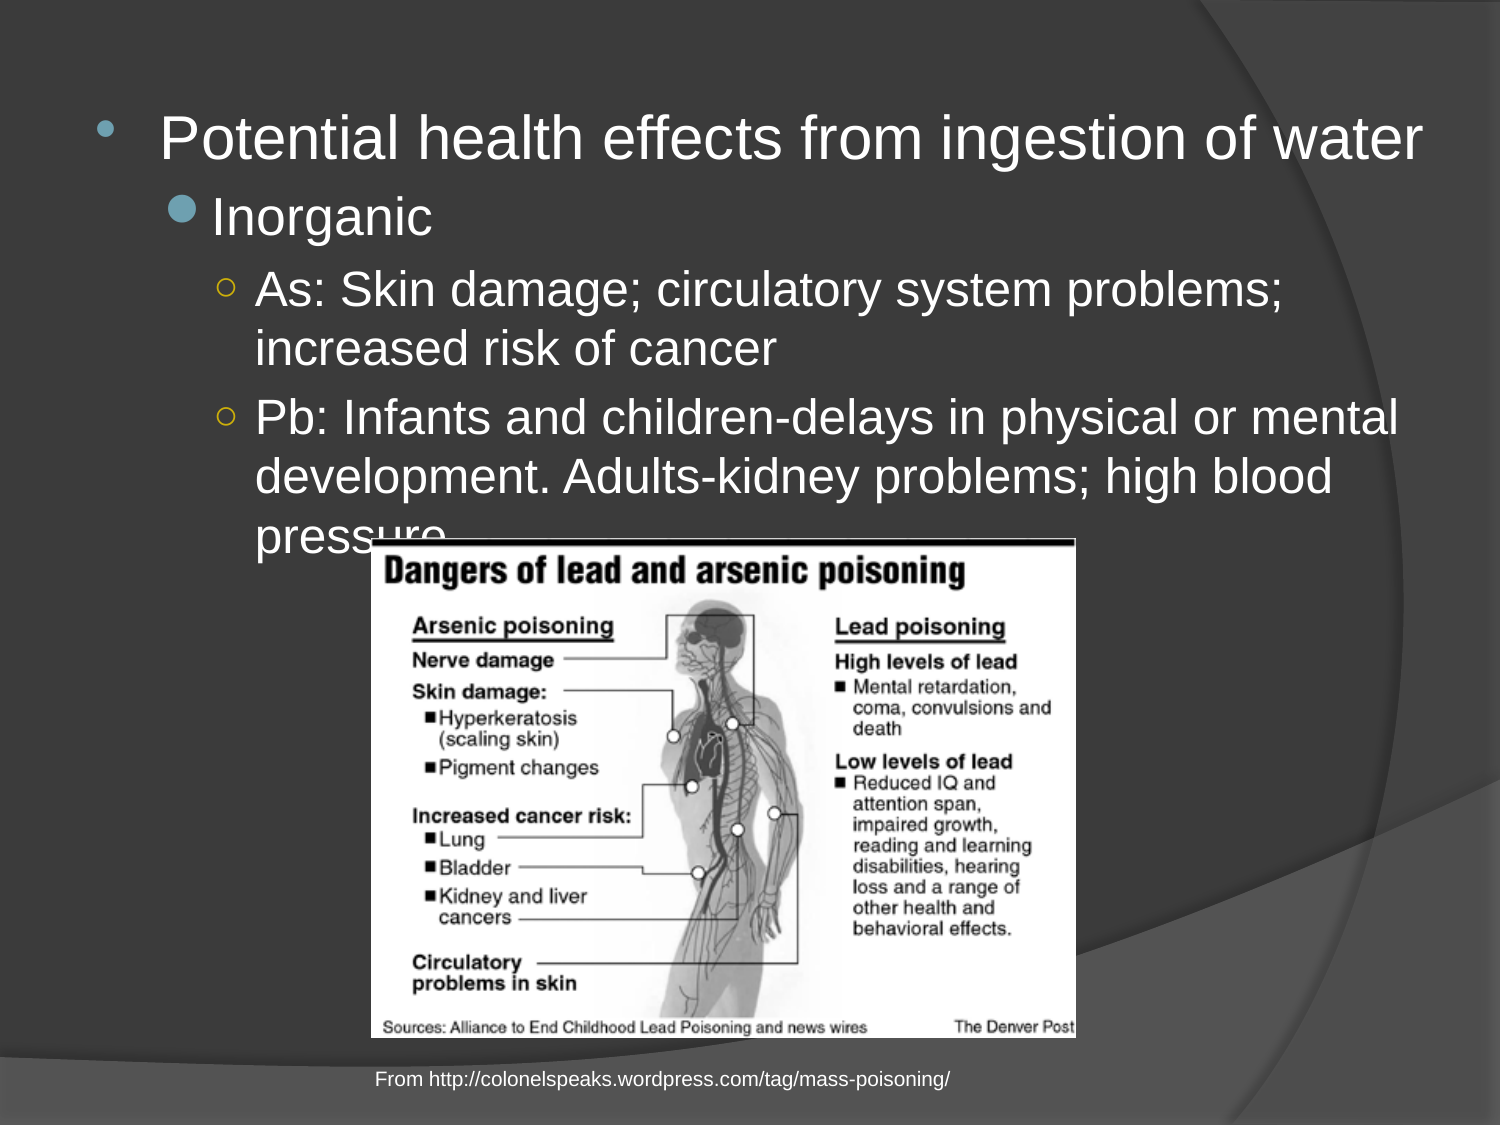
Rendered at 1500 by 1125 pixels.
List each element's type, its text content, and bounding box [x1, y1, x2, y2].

list Potential health effects from ingestion of water Inorganic As: Skin damage; circulatory system problems; increased risk of cancer Pb: Infants and children-delays in physical or mental development. Adults-kidney problems; high blood pressure [76, 90, 1471, 575]
picture [371, 538, 1076, 1038]
text_box From http://colonelspeaks.wordpress.com/tag/mass-poisoning/ [360, 1058, 1111, 1099]
